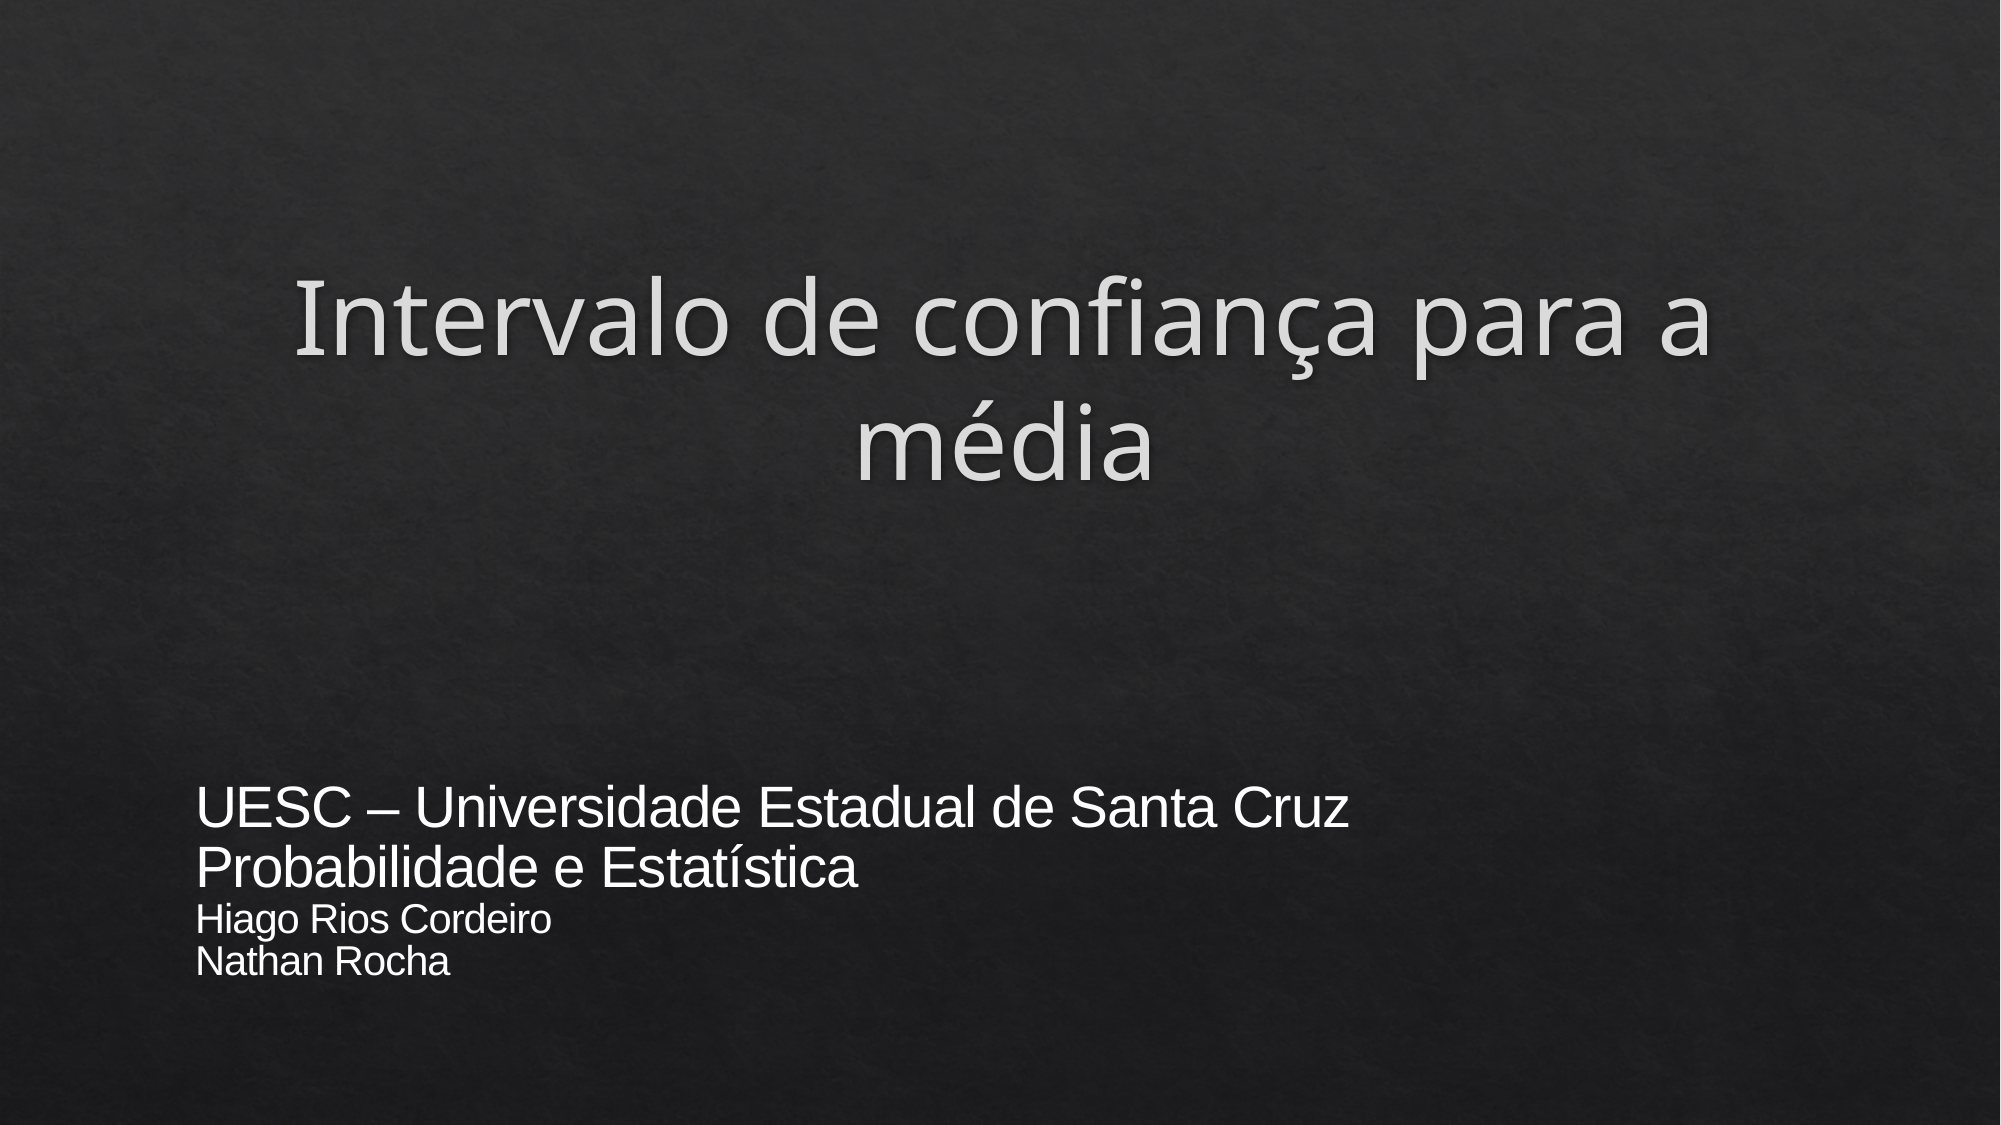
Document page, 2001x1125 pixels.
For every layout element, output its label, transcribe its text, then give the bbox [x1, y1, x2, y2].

text_box UESC – Universidade Estadual de Santa Cruz Probabilidade e Estatística Hiago Rios Cordeiro Nathan Rocha [179, 572, 1830, 1098]
title Intervalo de confiança para a média [180, 124, 1830, 510]
